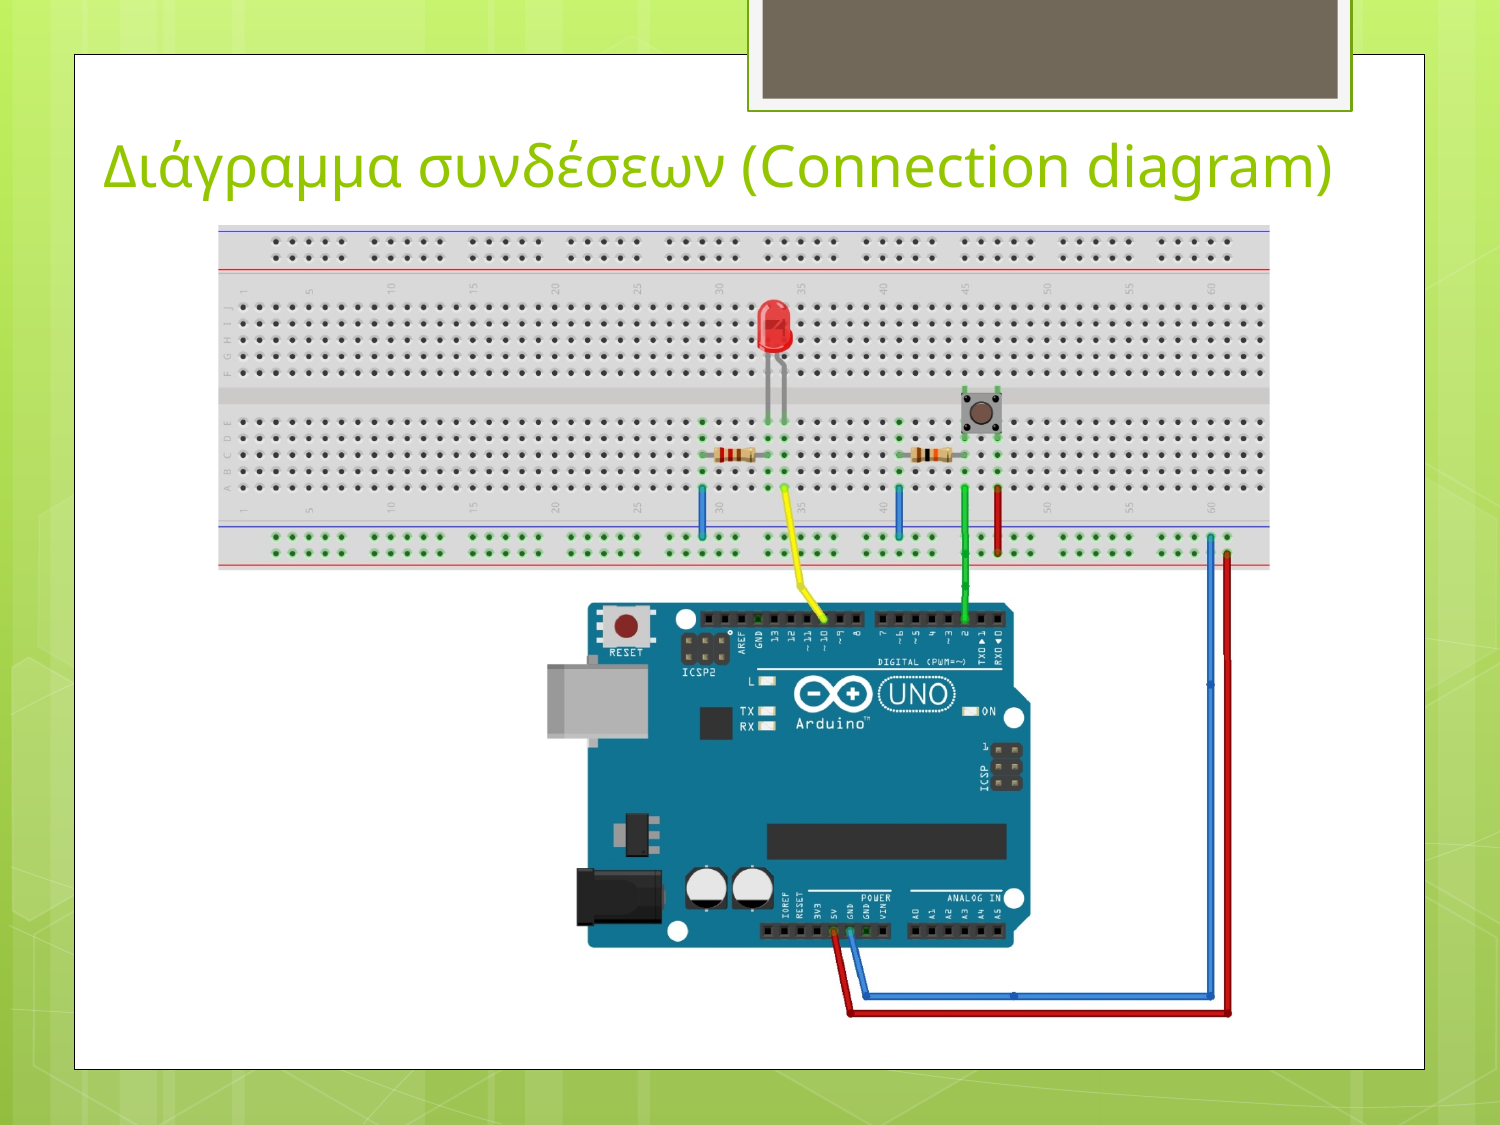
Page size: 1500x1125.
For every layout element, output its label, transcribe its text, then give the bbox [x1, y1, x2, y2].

title Διάγραμμα συνδέσεων (Connection diagram) [88, 19, 1471, 207]
picture [218, 225, 1270, 1028]
